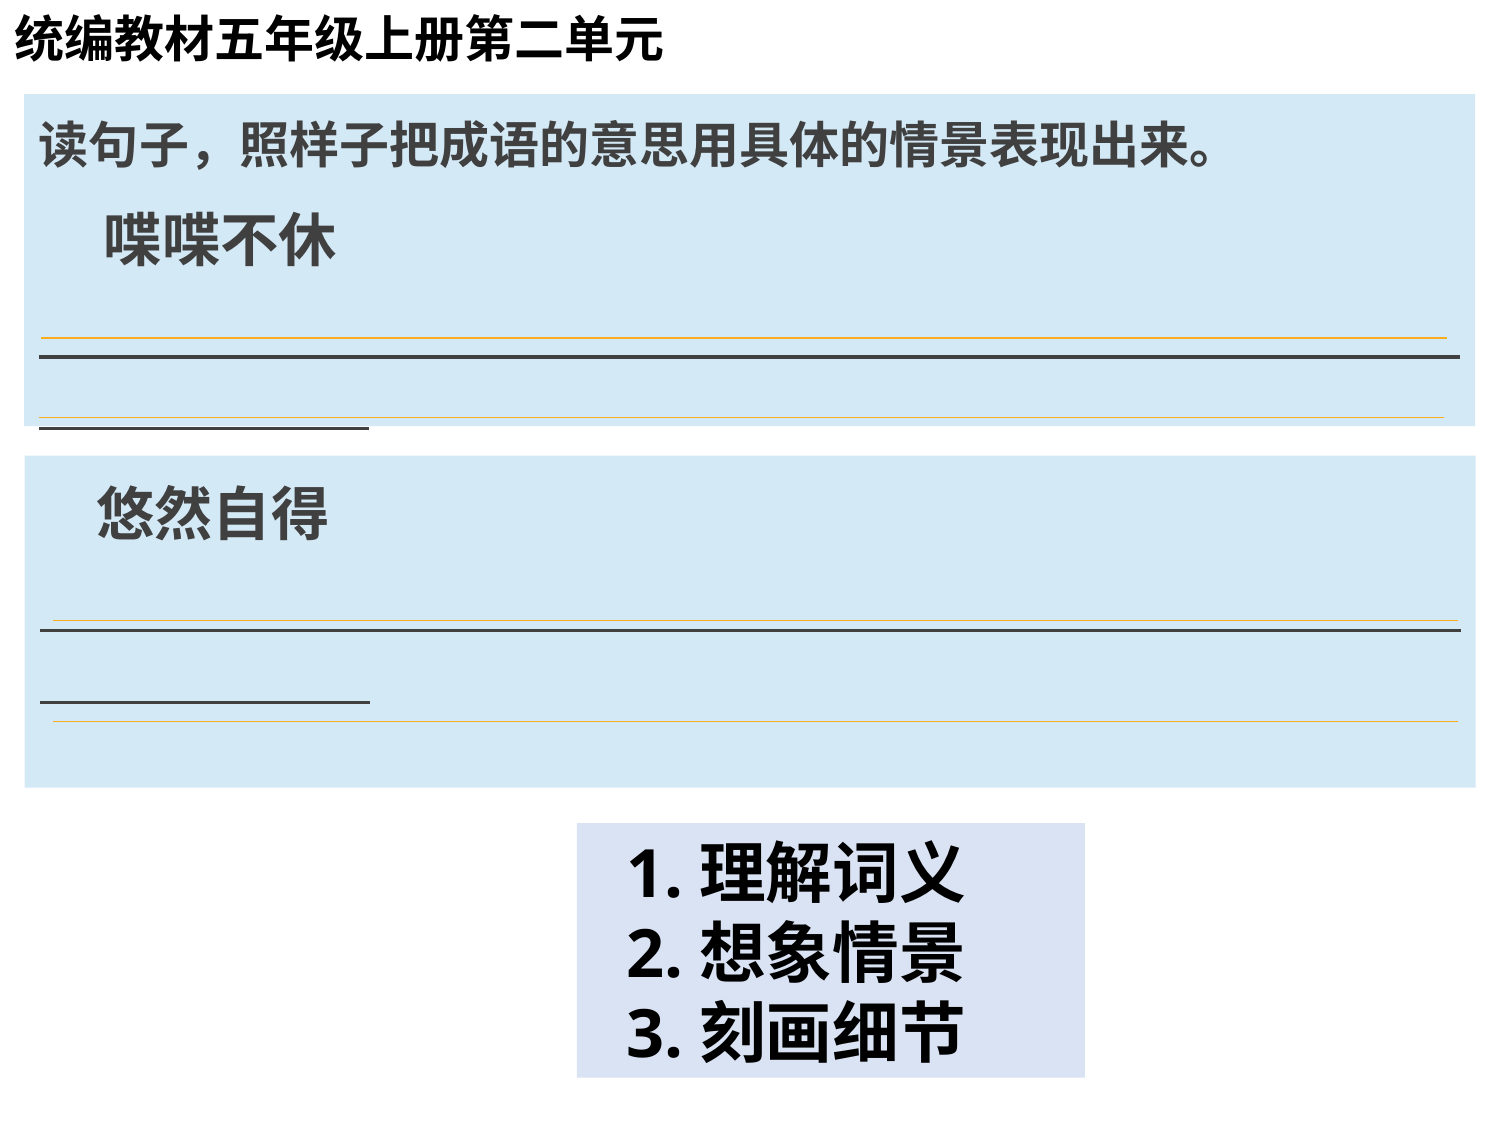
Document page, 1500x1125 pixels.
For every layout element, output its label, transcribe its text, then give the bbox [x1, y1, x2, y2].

text_box 悠然自得 [24, 455, 1476, 788]
text_box 统编教材五年级上册第二单元 [0, 0, 680, 75]
list 读句子，照样子把成语的意思用具体的情景表现出来。 喋喋不休 [23, 93, 1476, 427]
text_box 1.理解词义 2.想象情景 3.刻画细节 [576, 823, 1085, 1078]
